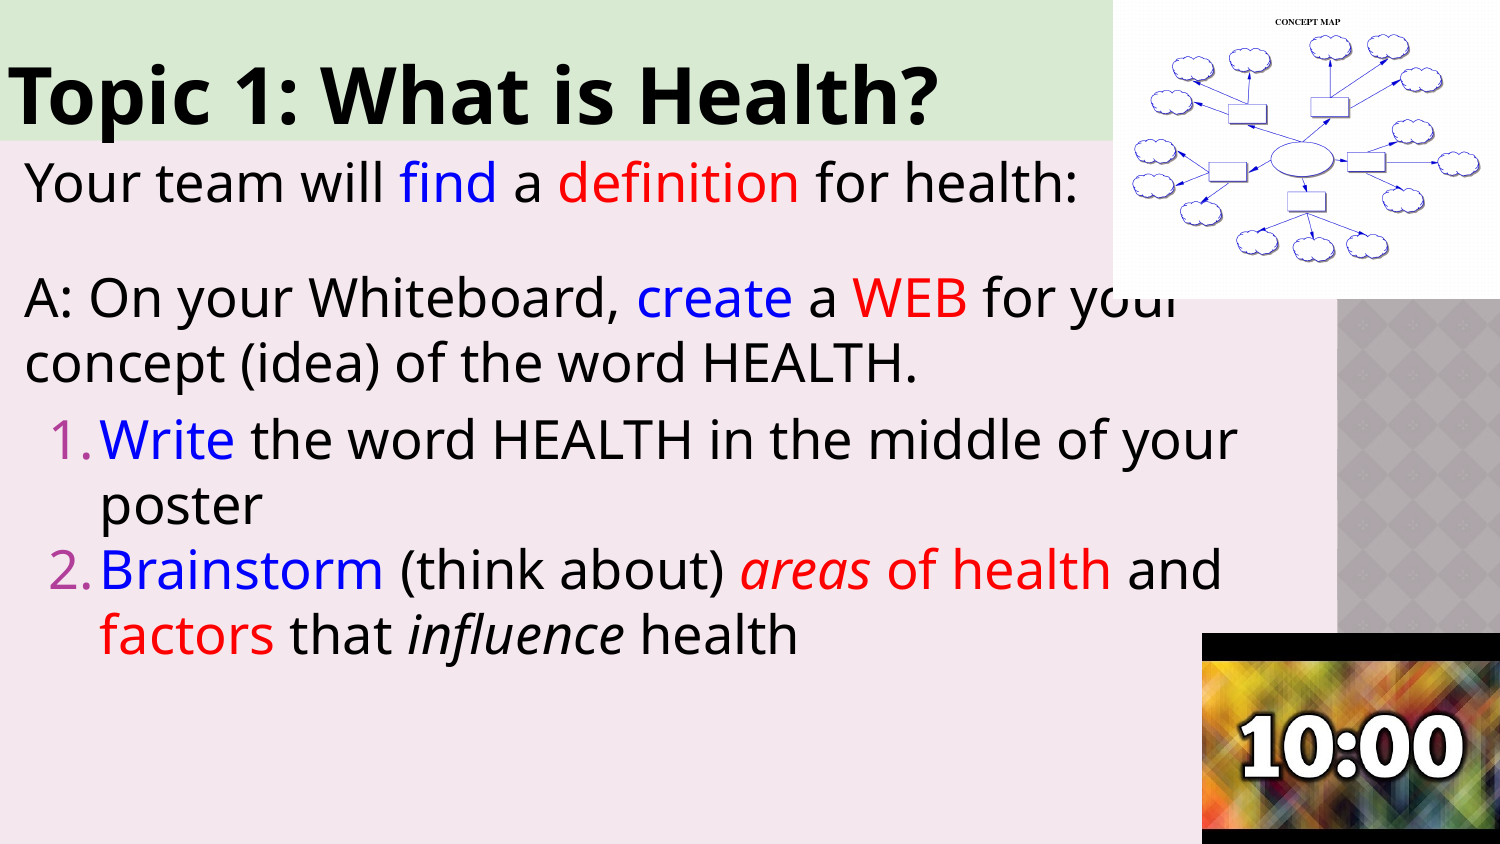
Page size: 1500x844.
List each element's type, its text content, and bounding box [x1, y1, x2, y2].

list Your team will find a definition for health: A: On your Whiteboard, create a WEB for your concept (idea) of the word HEALTH. Write the word HEALTH in the middle of your poster Brainstorm (think about) areas of health and factors that influence health [10, 140, 1369, 844]
picture [1113, 0, 1500, 299]
picture [1202, 633, 1500, 844]
title Topic 1: What is Health? [0, 0, 1111, 141]
